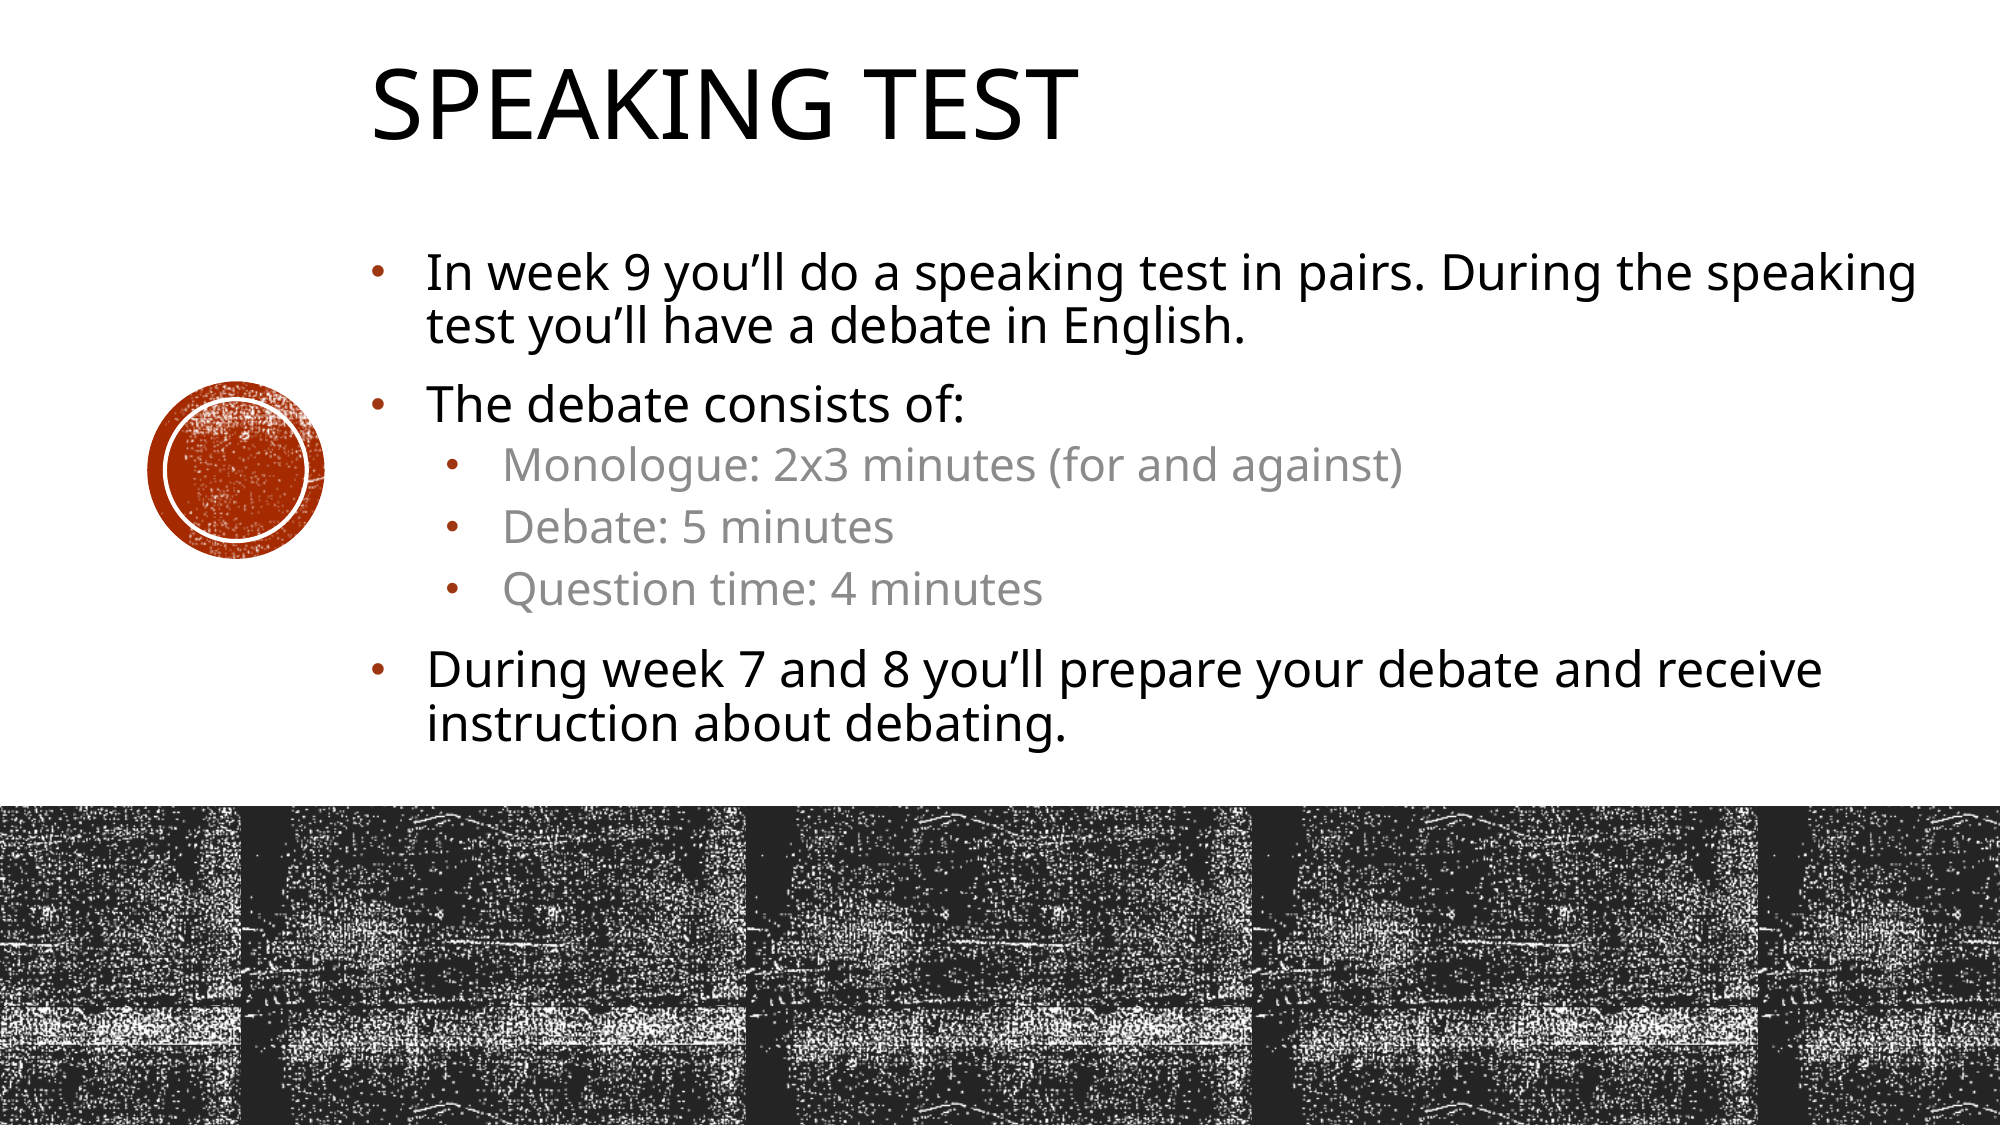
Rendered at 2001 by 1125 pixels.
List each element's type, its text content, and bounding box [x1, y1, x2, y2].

text_box In week 9 you’ll do a speaking test in pairs. During the speaking test you’ll have a debate in English. The debate consists of: Monologue: 2x3 minutes (for and against) Debate: 5 minutes Question time: 4 minutes During week 7 and 8 you’ll prepare your debate and receive instruction about debating. [355, 239, 1950, 750]
title Speaking test [355, 56, 1927, 166]
